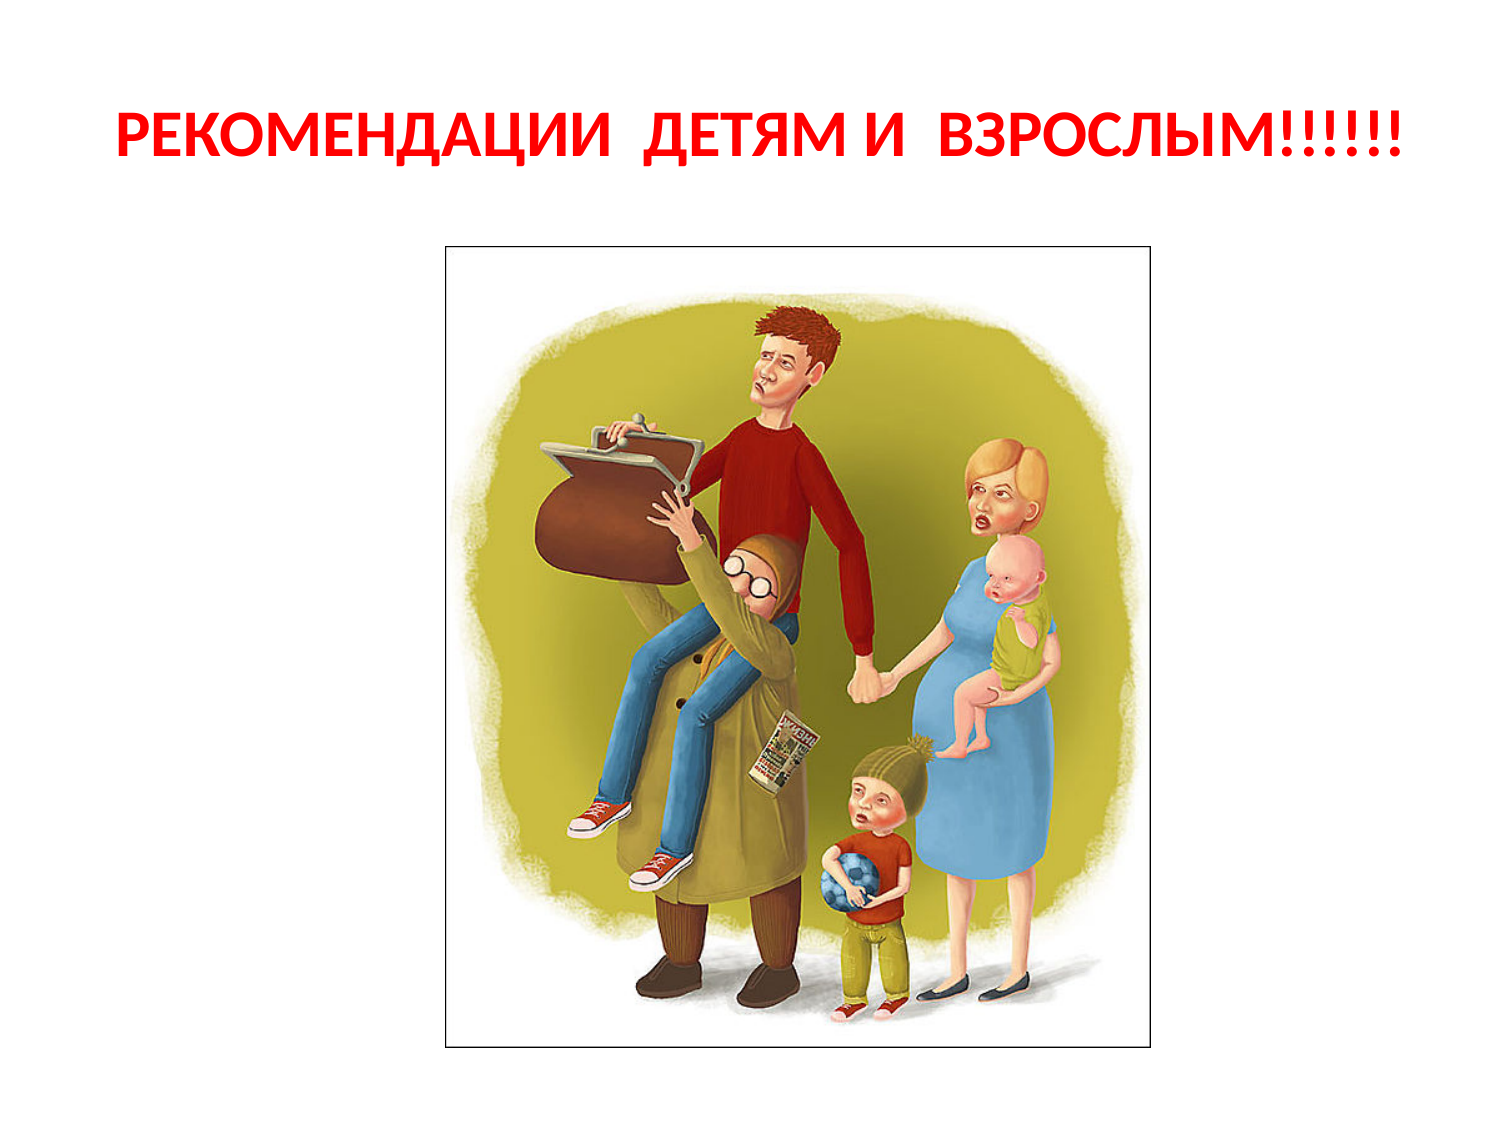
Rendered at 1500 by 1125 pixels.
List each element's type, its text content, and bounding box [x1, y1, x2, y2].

text_box РЕКОМЕНДАЦИИ ДЕТЯМ И ВЗРОСЛЫМ!!!!!! [93, 81, 1430, 177]
picture [445, 245, 1151, 1048]
